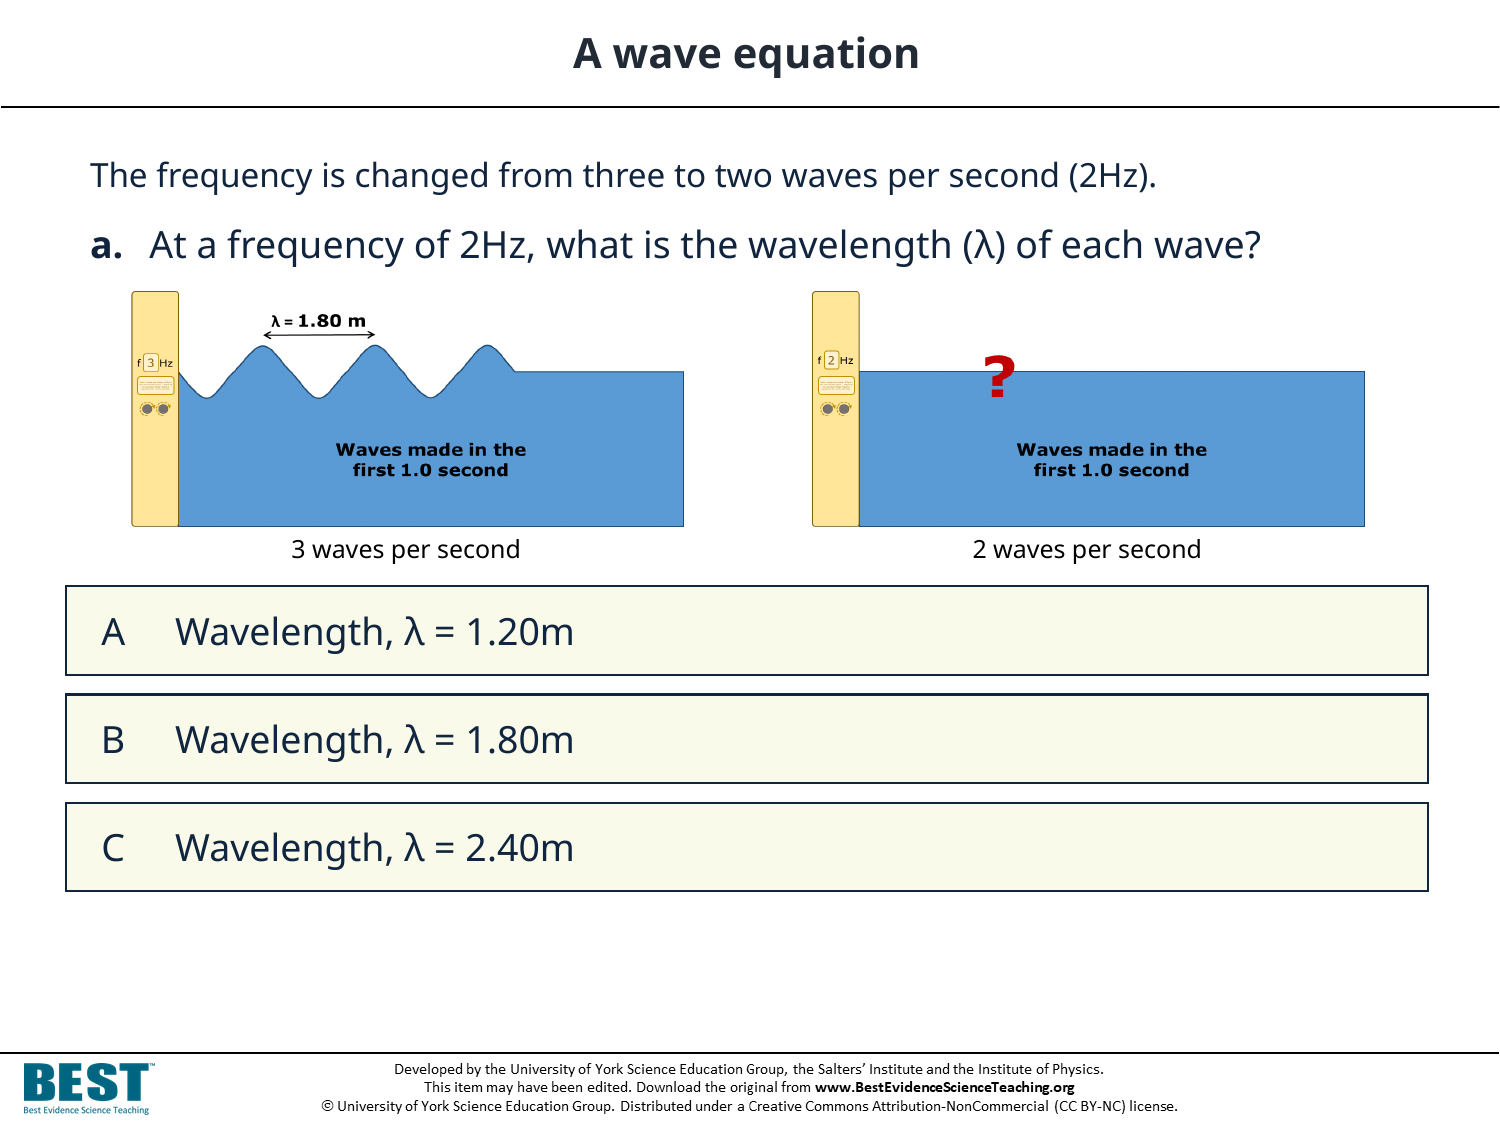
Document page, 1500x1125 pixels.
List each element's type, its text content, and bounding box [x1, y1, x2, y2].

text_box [129, 291, 1365, 572]
picture [0, 106, 1500, 1125]
text_box A wave equation [23, 4, 1471, 99]
